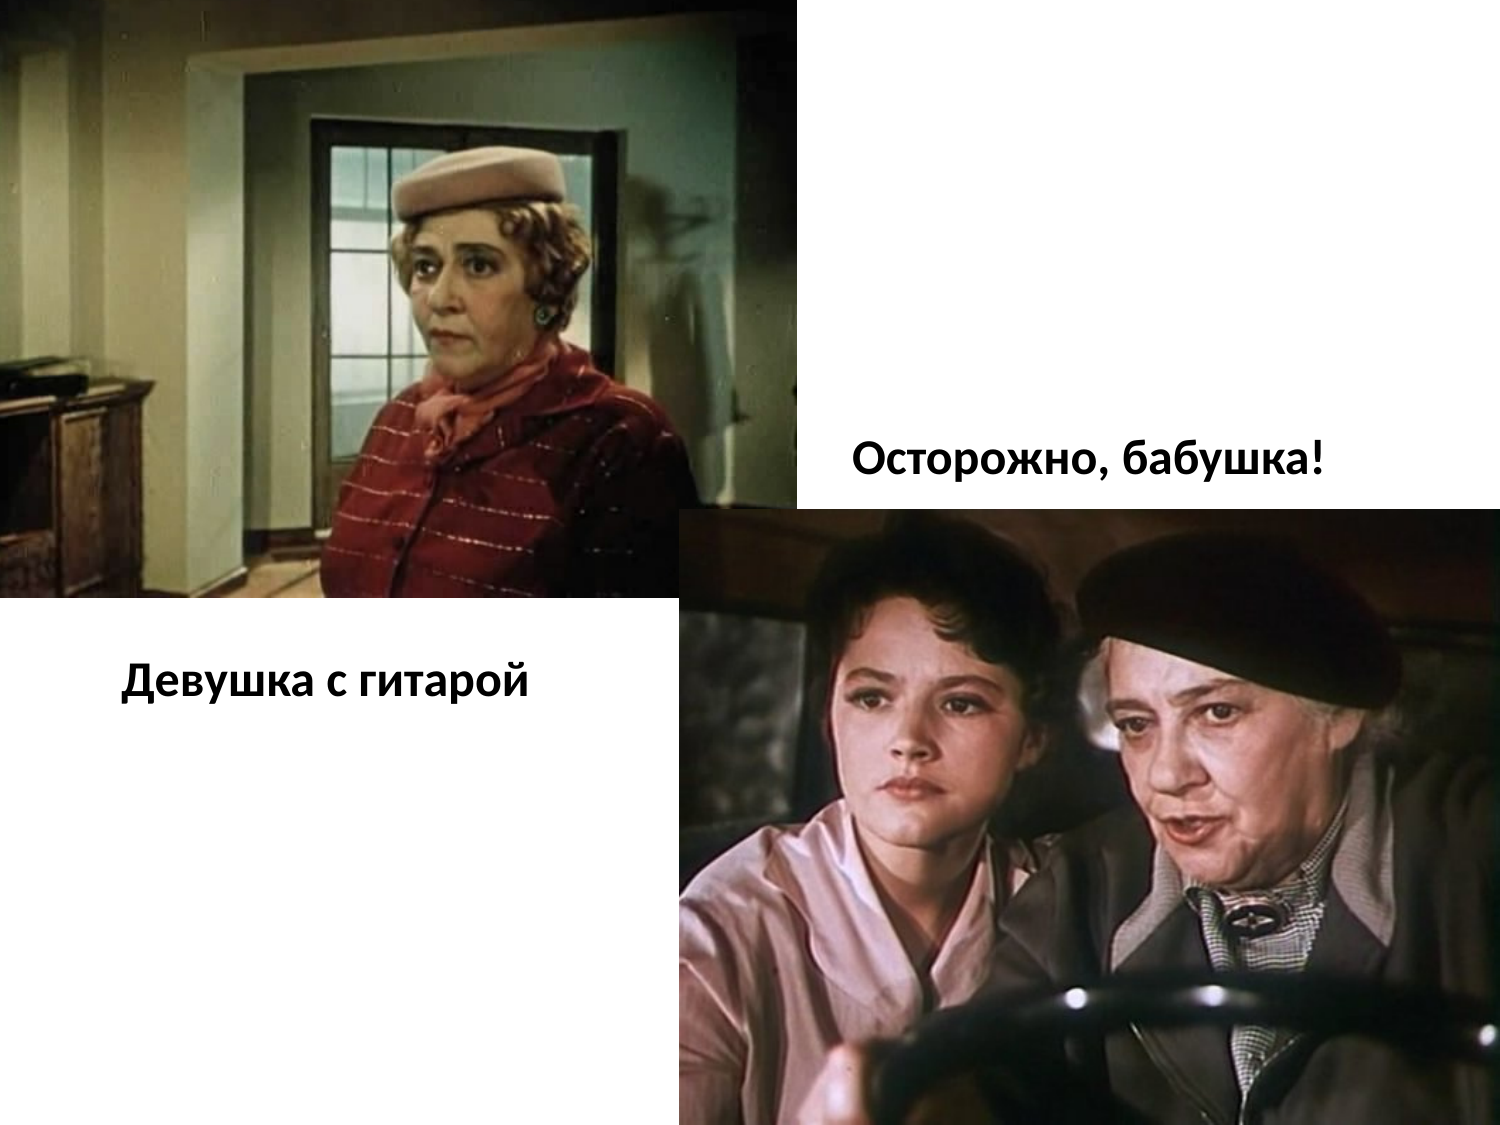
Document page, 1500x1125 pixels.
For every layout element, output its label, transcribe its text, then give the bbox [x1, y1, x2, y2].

list Девушка с гитарой [0, 609, 663, 715]
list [679, 509, 1500, 1125]
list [0, 0, 797, 598]
list Осторожно, бабушка! [836, 386, 1500, 492]
